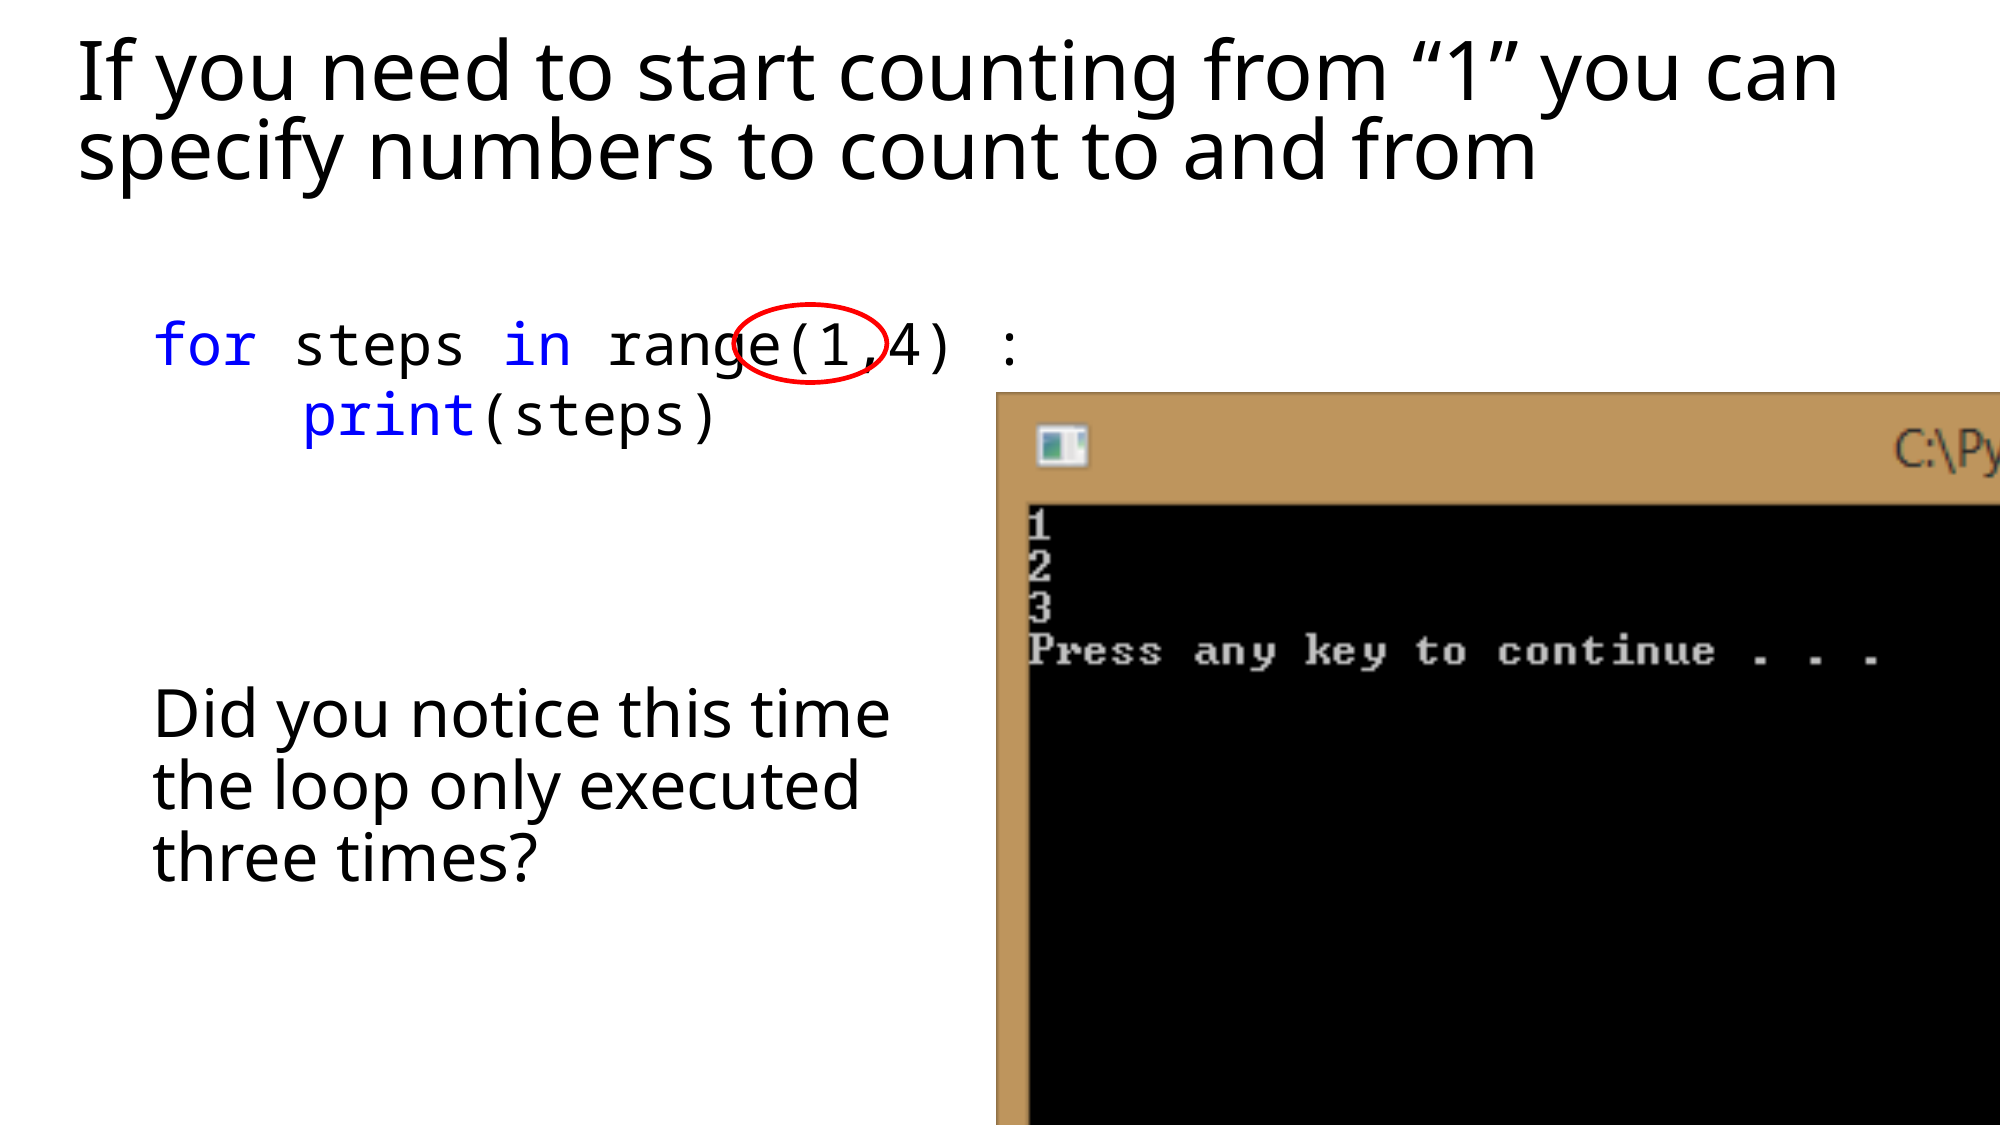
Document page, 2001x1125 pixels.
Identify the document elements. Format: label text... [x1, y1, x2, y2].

text_box [731, 302, 890, 385]
text_box Did you notice this time the loop only executed three times? [137, 560, 959, 1017]
text_box for steps in range(1,4) : print(steps) [137, 299, 1063, 455]
picture [995, 392, 2000, 1125]
title If you need to start counting from “1” you can specify numbers to count to and from [62, 29, 1953, 205]
